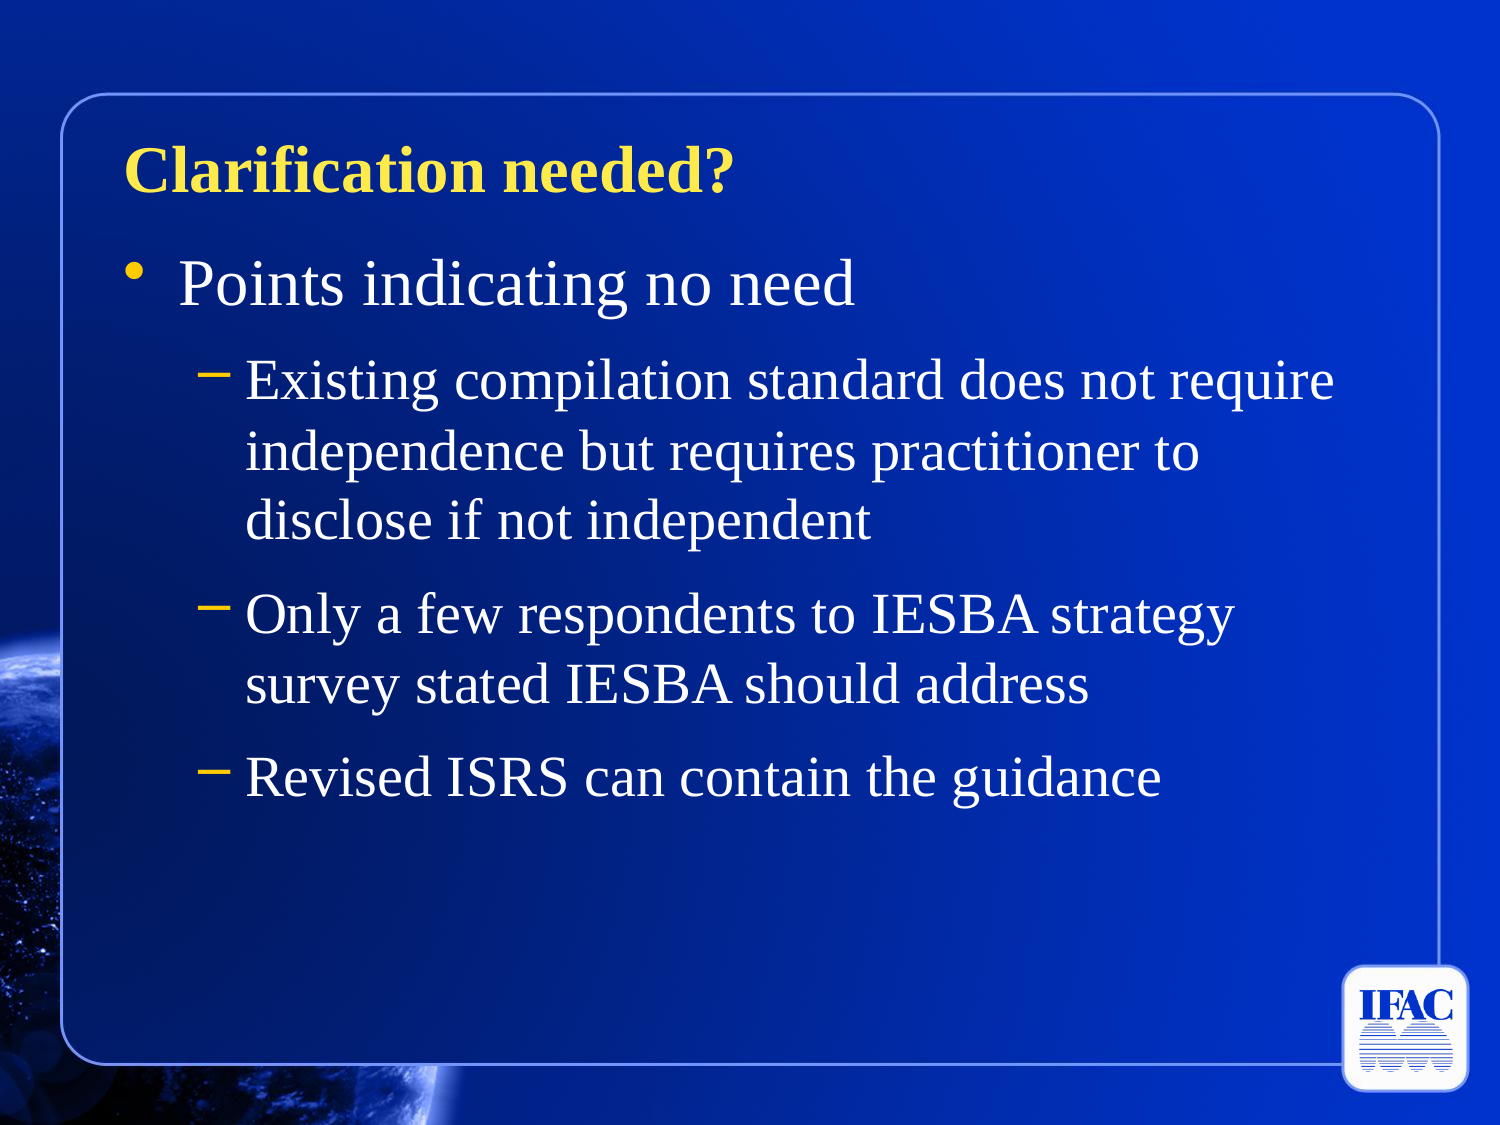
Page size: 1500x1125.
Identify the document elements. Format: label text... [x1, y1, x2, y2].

picture [0, 0, 1500, 1125]
list Clarification needed? [107, 118, 1411, 215]
list Points indicating no need Existing compilation standard does not require independence but requires practitioner to disclose if not independent Only a few respondents to IESBA strategy survey stated IESBA should address Revised ISRS can contain the guidance [107, 230, 1411, 1048]
